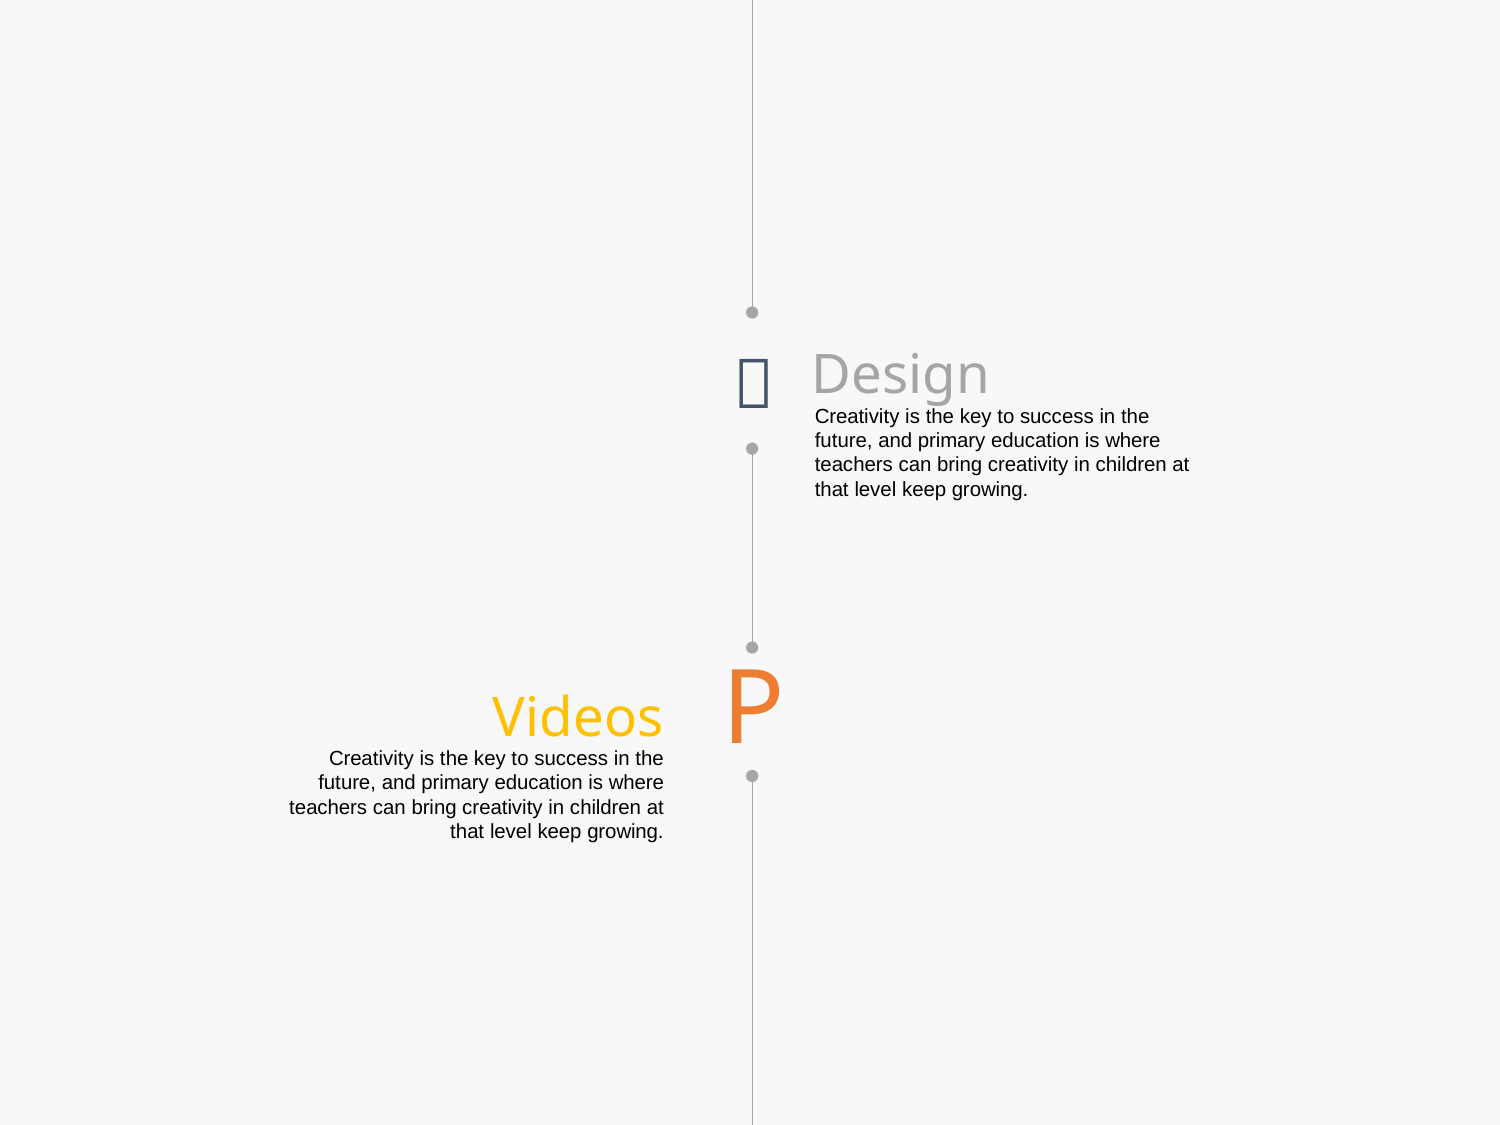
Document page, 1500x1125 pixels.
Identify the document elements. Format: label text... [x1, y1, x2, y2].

text_box P [711, 634, 797, 770]
text_box Creativity is the key to success in the future, and primary education is where teachers can bring creativity in children at that level keep growing. [273, 751, 675, 855]
text_box Design [800, 335, 1319, 408]
text_box Videos [201, 678, 675, 751]
text_box  [721, 334, 786, 429]
text_box Creativity is the key to success in the future, and primary education is where teachers can bring creativity in children at that level keep growing. [803, 408, 1206, 518]
